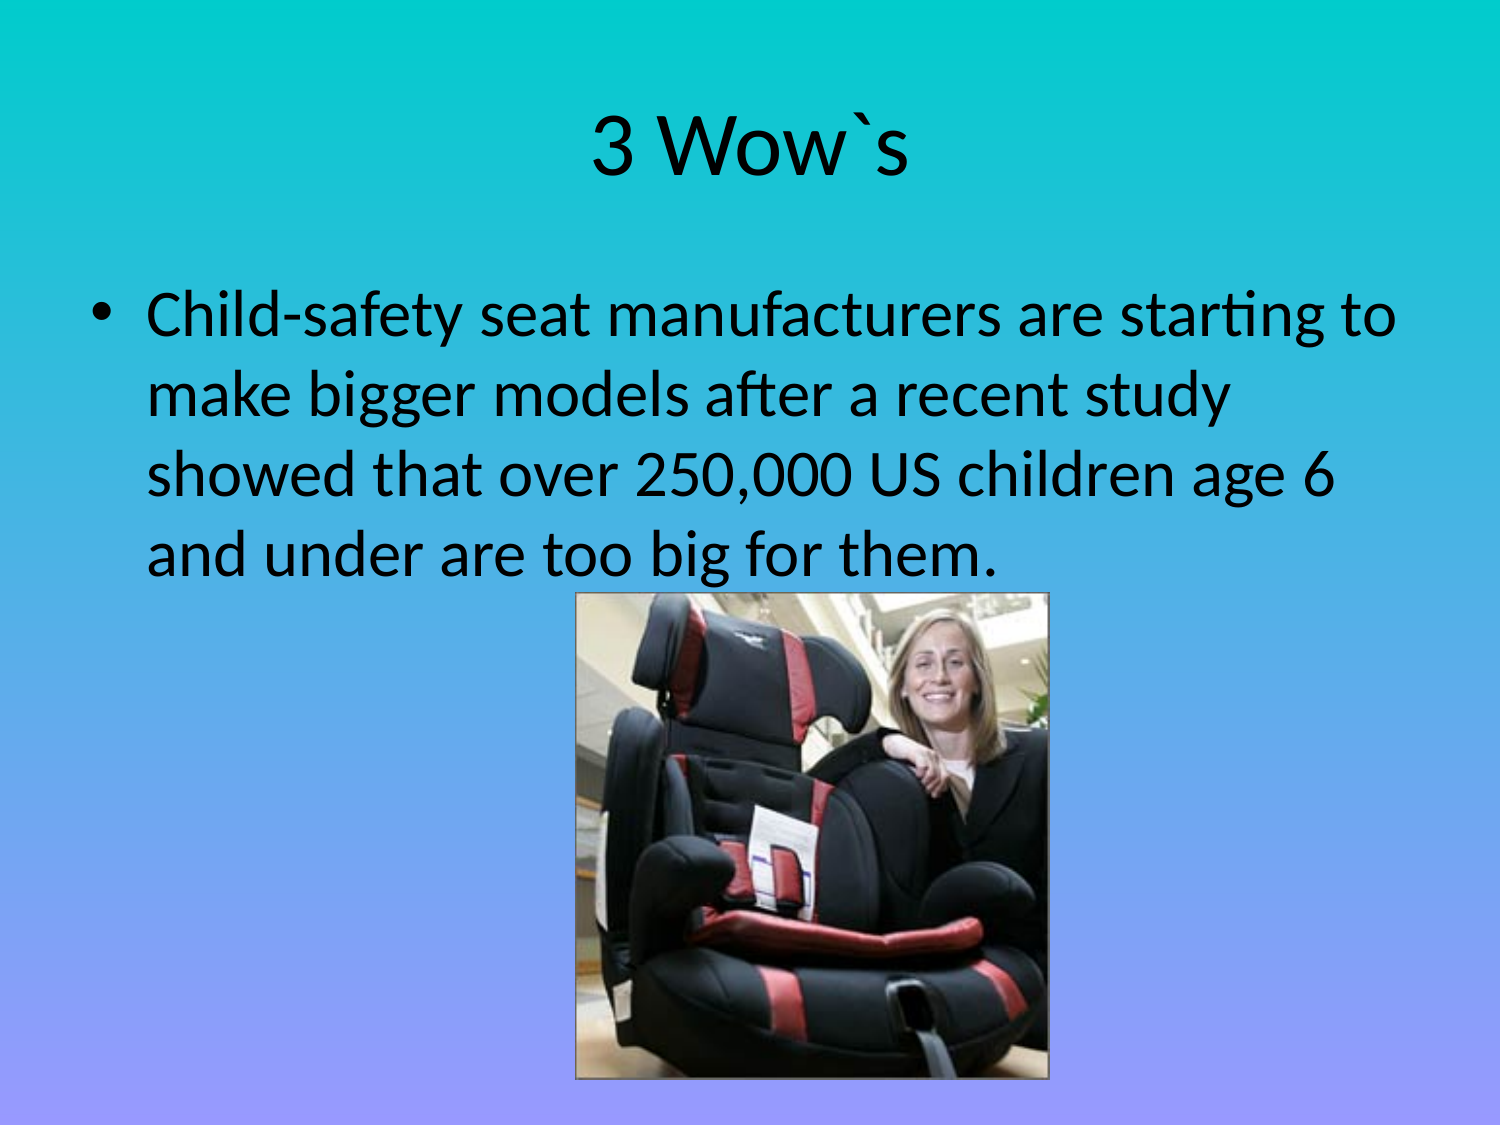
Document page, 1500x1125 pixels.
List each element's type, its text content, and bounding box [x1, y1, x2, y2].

title 3 Wow`s [75, 45, 1425, 233]
picture [574, 592, 1051, 1080]
list Child-safety seat manufacturers are starting to make bigger models after a recent study showed that over 250,000 US children age 6 and under are too big for them. [75, 262, 1425, 1005]
